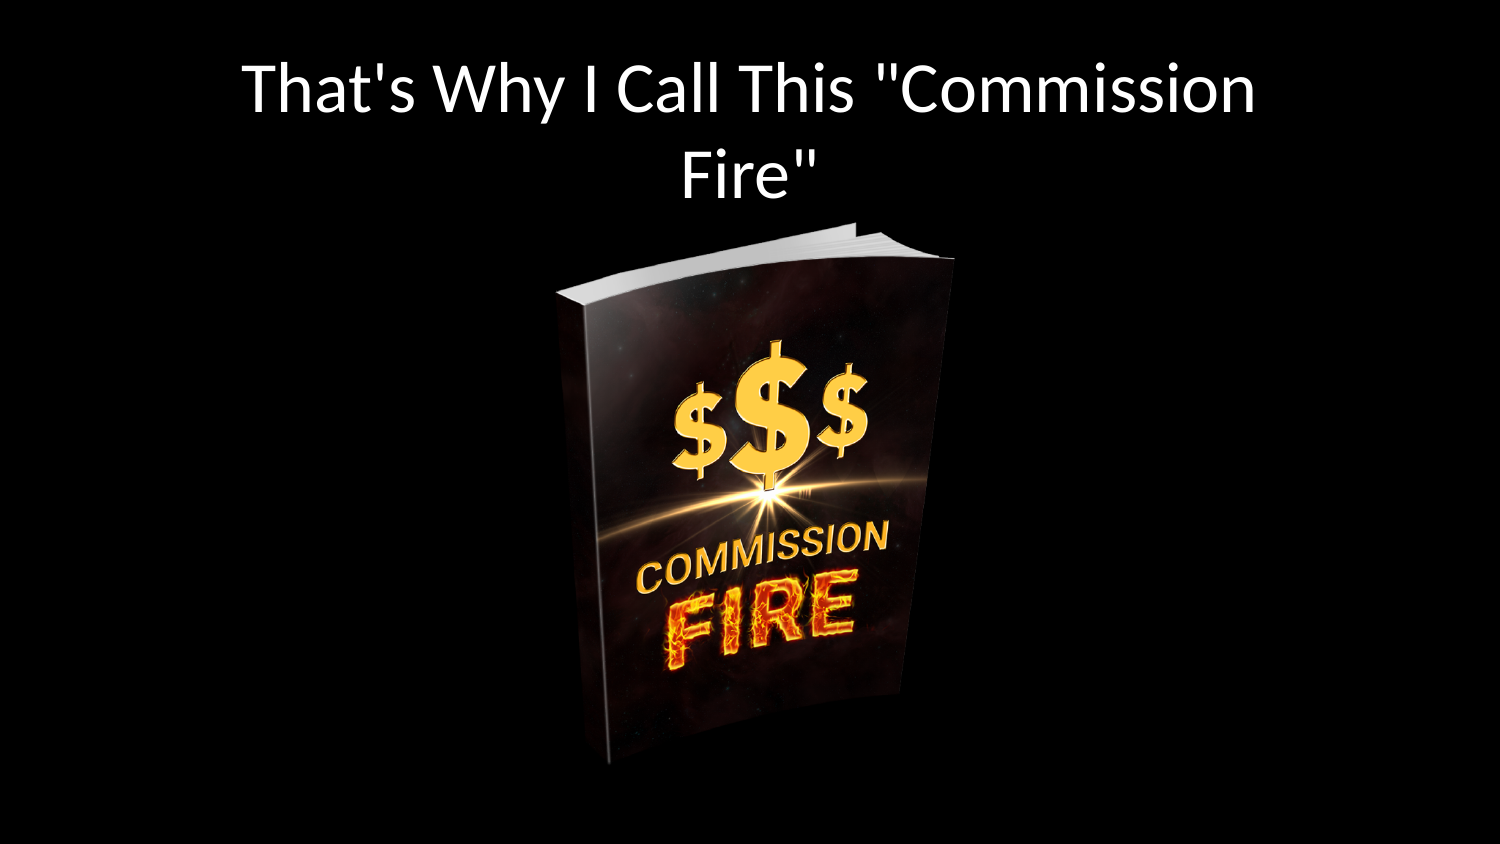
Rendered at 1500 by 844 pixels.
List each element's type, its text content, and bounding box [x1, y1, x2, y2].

picture [537, 201, 975, 780]
title That's Why I Call This "Commission Fire" [159, 32, 1341, 221]
